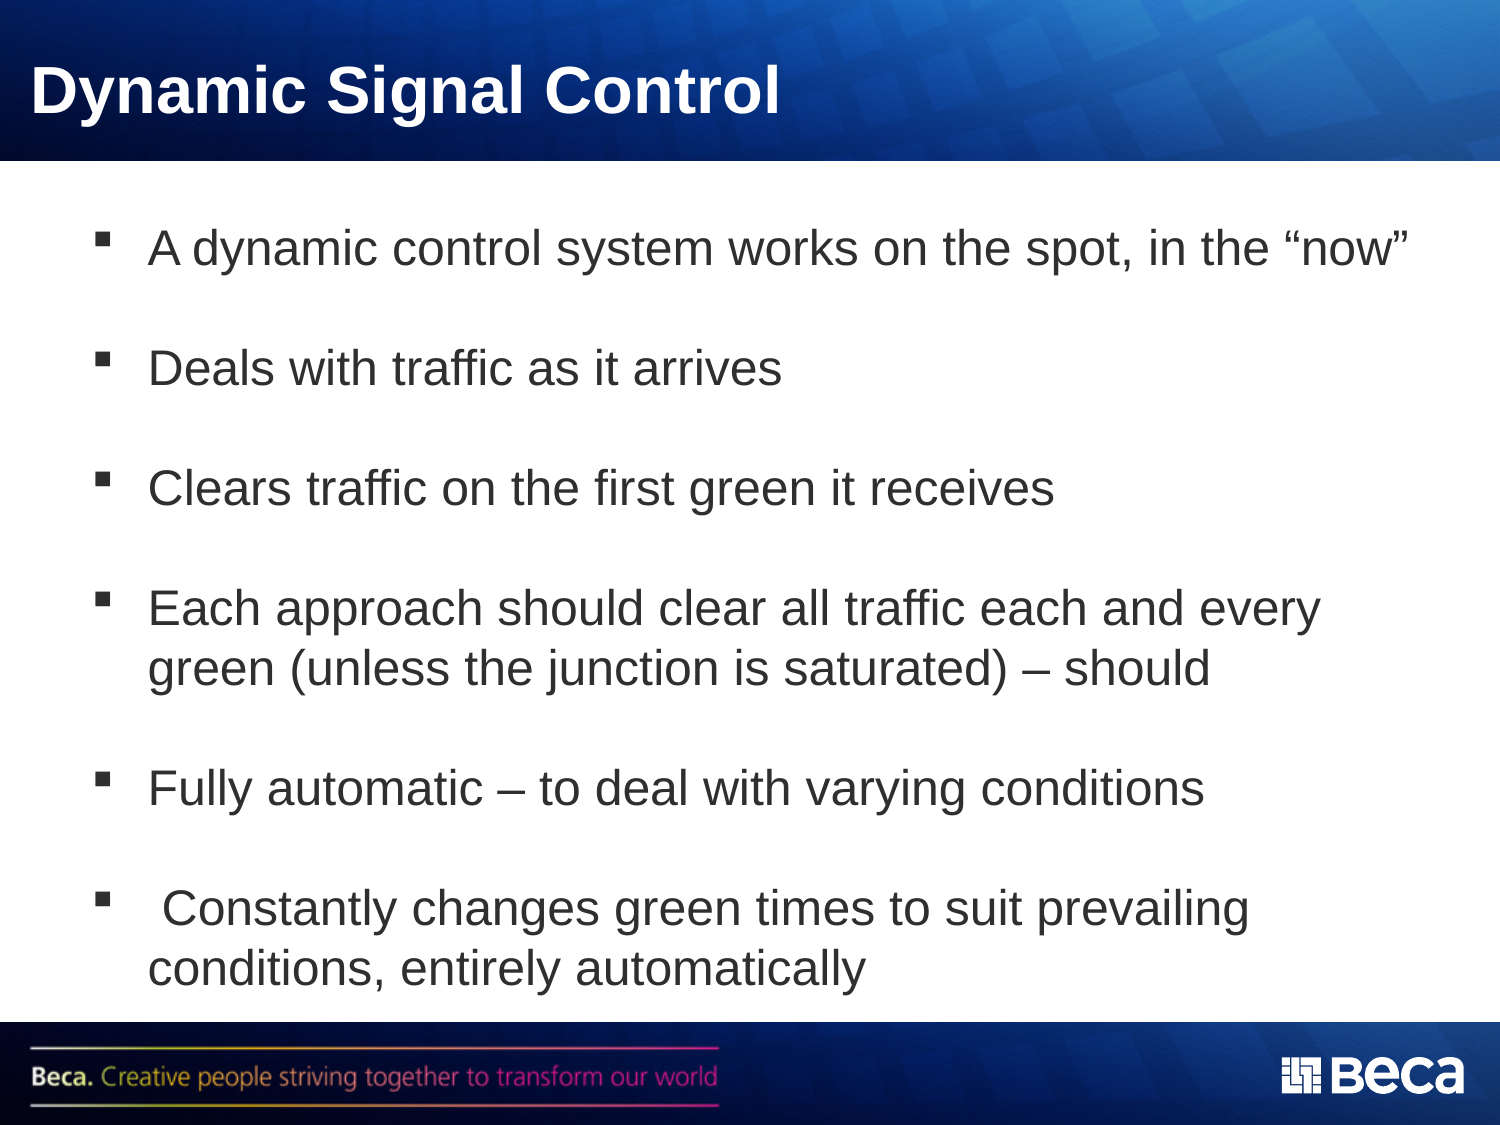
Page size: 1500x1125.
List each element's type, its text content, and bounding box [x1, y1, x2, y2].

text_box A dynamic control system works on the spot, in the “now” Deals with traffic as it arrives Clears traffic on the first green it receives Each approach should clear all traffic each and every green (unless the junction is saturated) – should Fully automatic – to deal with varying conditions Constantly changes green times to suit prevailing conditions, entirely automatically [76, 208, 1436, 1063]
picture [1340, 1065, 1353, 1071]
picture [1375, 1065, 1389, 1072]
picture [0, 1022, 1500, 1125]
picture [1340, 1079, 1355, 1086]
picture [0, 0, 1500, 161]
title Dynamic Signal Control [30, 7, 1500, 149]
